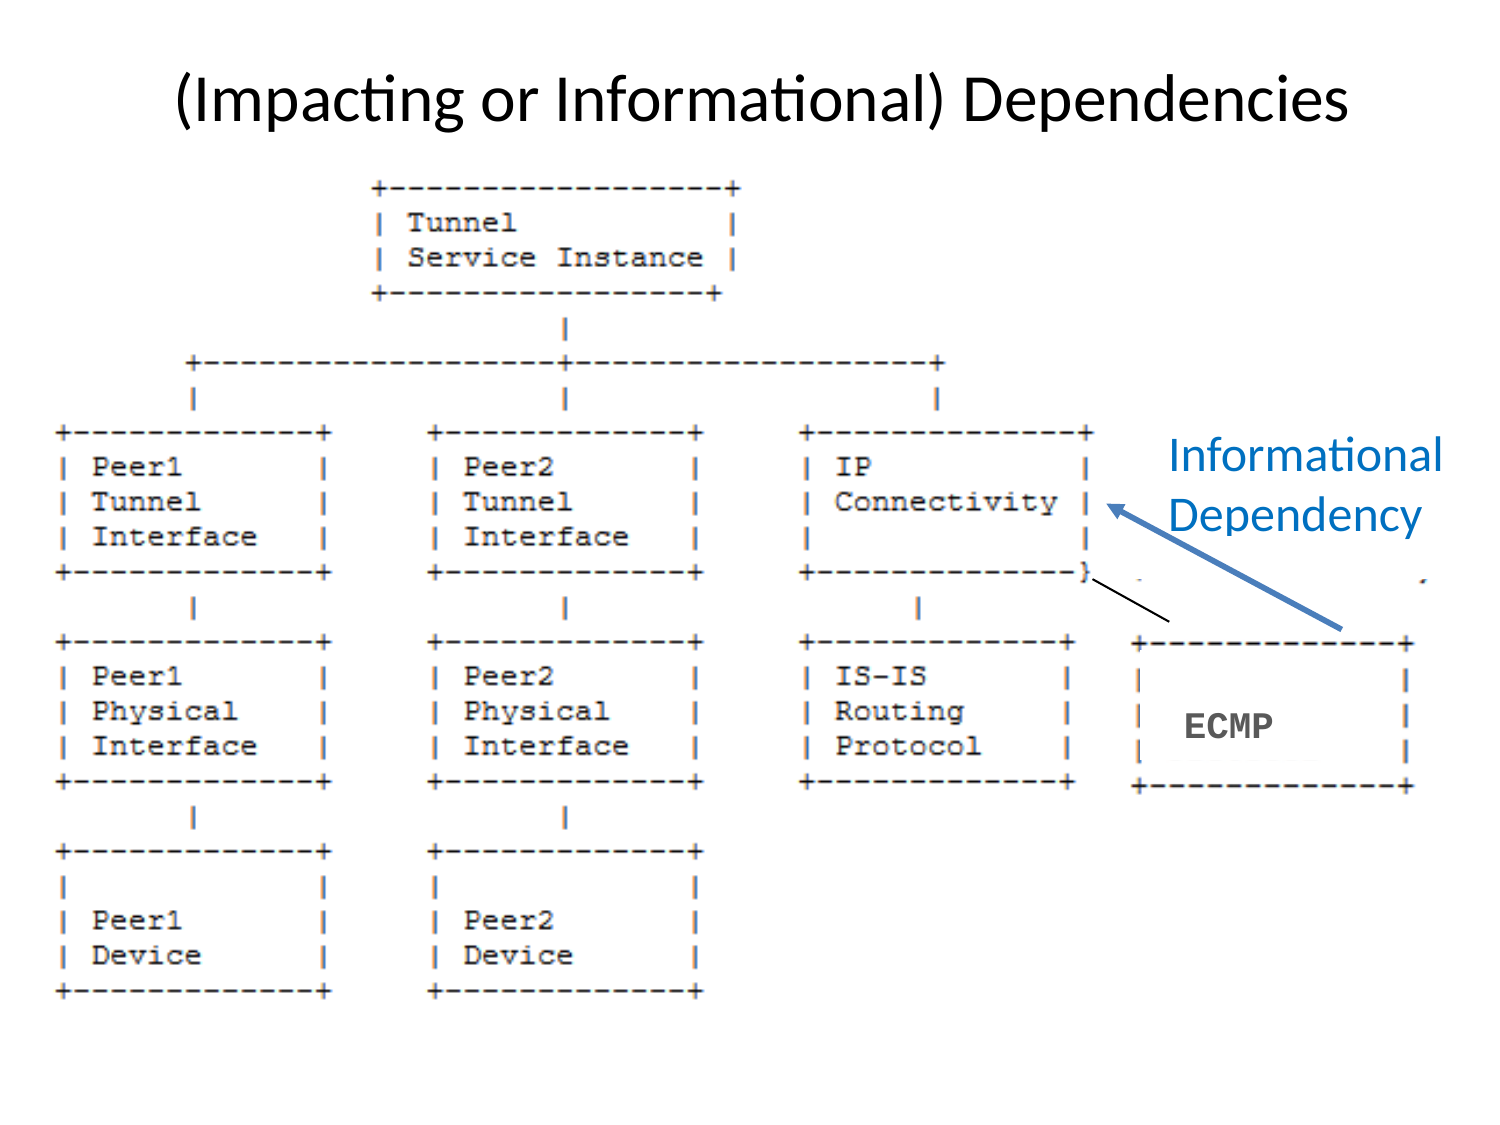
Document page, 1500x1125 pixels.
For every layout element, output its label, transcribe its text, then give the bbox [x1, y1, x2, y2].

text_box Informational Dependency [1153, 414, 1459, 550]
title (Impacting or Informational) Dependencies [75, 45, 1465, 233]
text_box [1092, 578, 1100, 622]
picture [30, 160, 1434, 1023]
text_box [1106, 503, 1342, 630]
